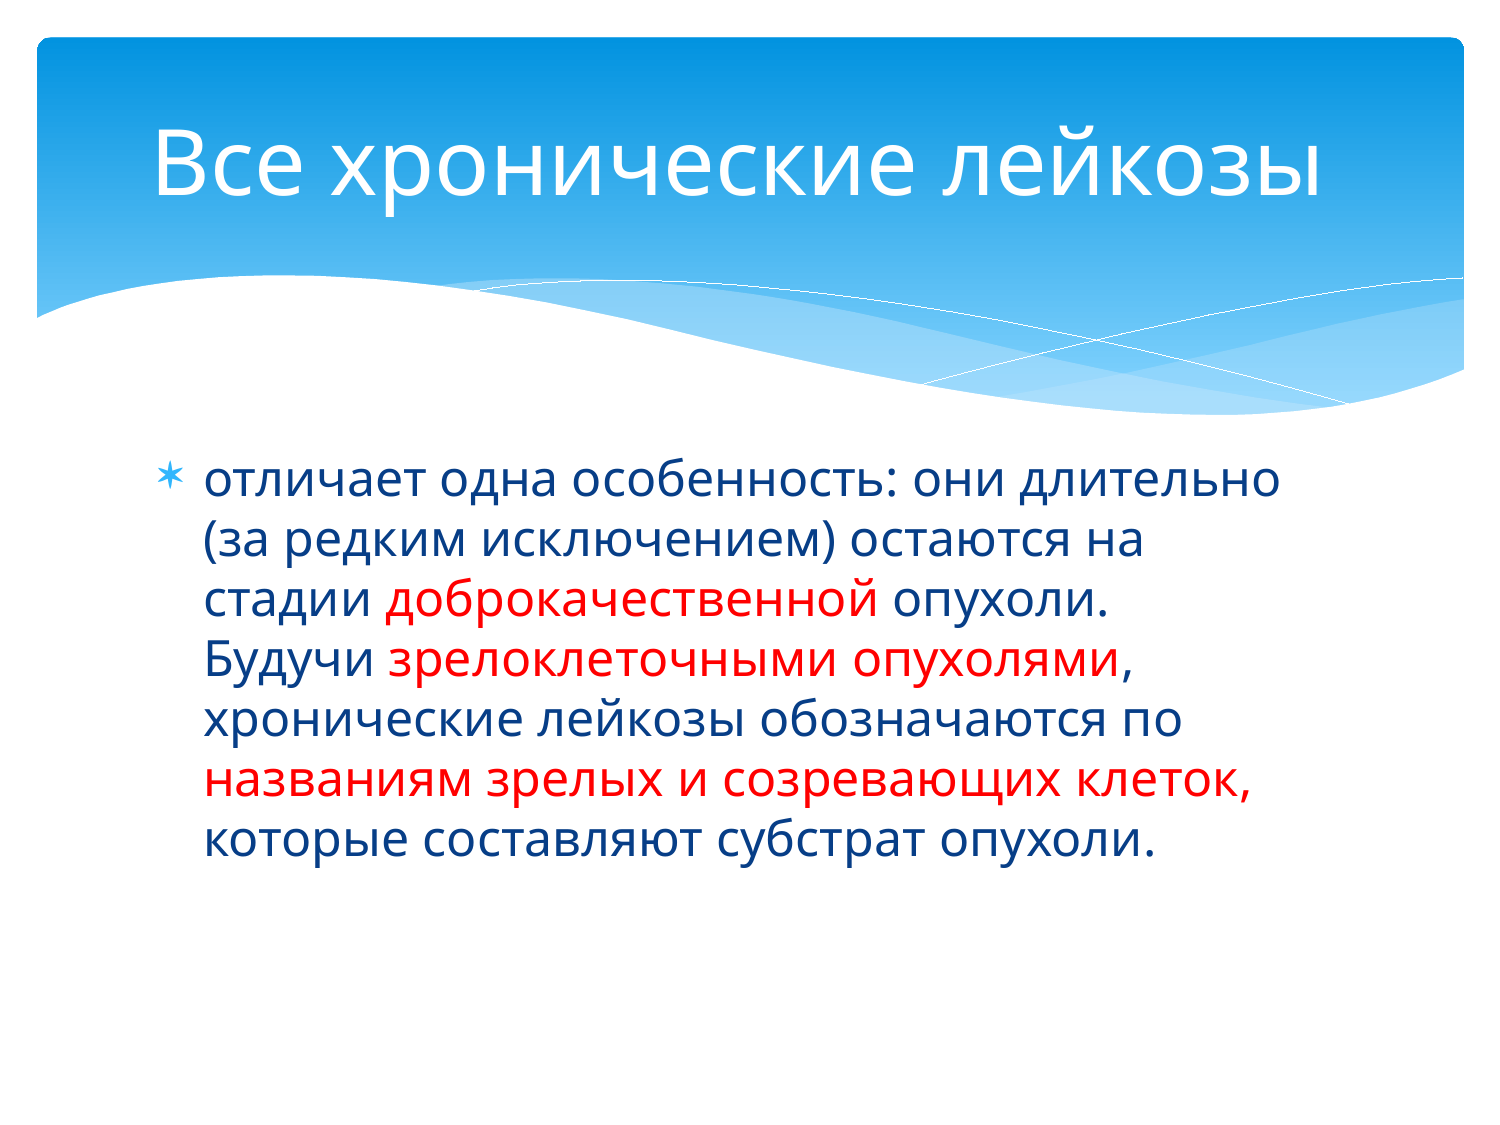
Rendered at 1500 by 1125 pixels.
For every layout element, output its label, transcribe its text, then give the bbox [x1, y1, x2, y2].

list отличает одна особенность: они длительно (за редким исключением) остаются на стадии доброкачественной опухоли. Будучи зрелоклеточными опухолями, хронические лейкозы обозначаются по названиям зрелых и созревающих клеток, которые составляют субстрат опухоли. [143, 438, 1359, 1005]
title Все хронические лейкозы [75, 55, 1425, 261]
